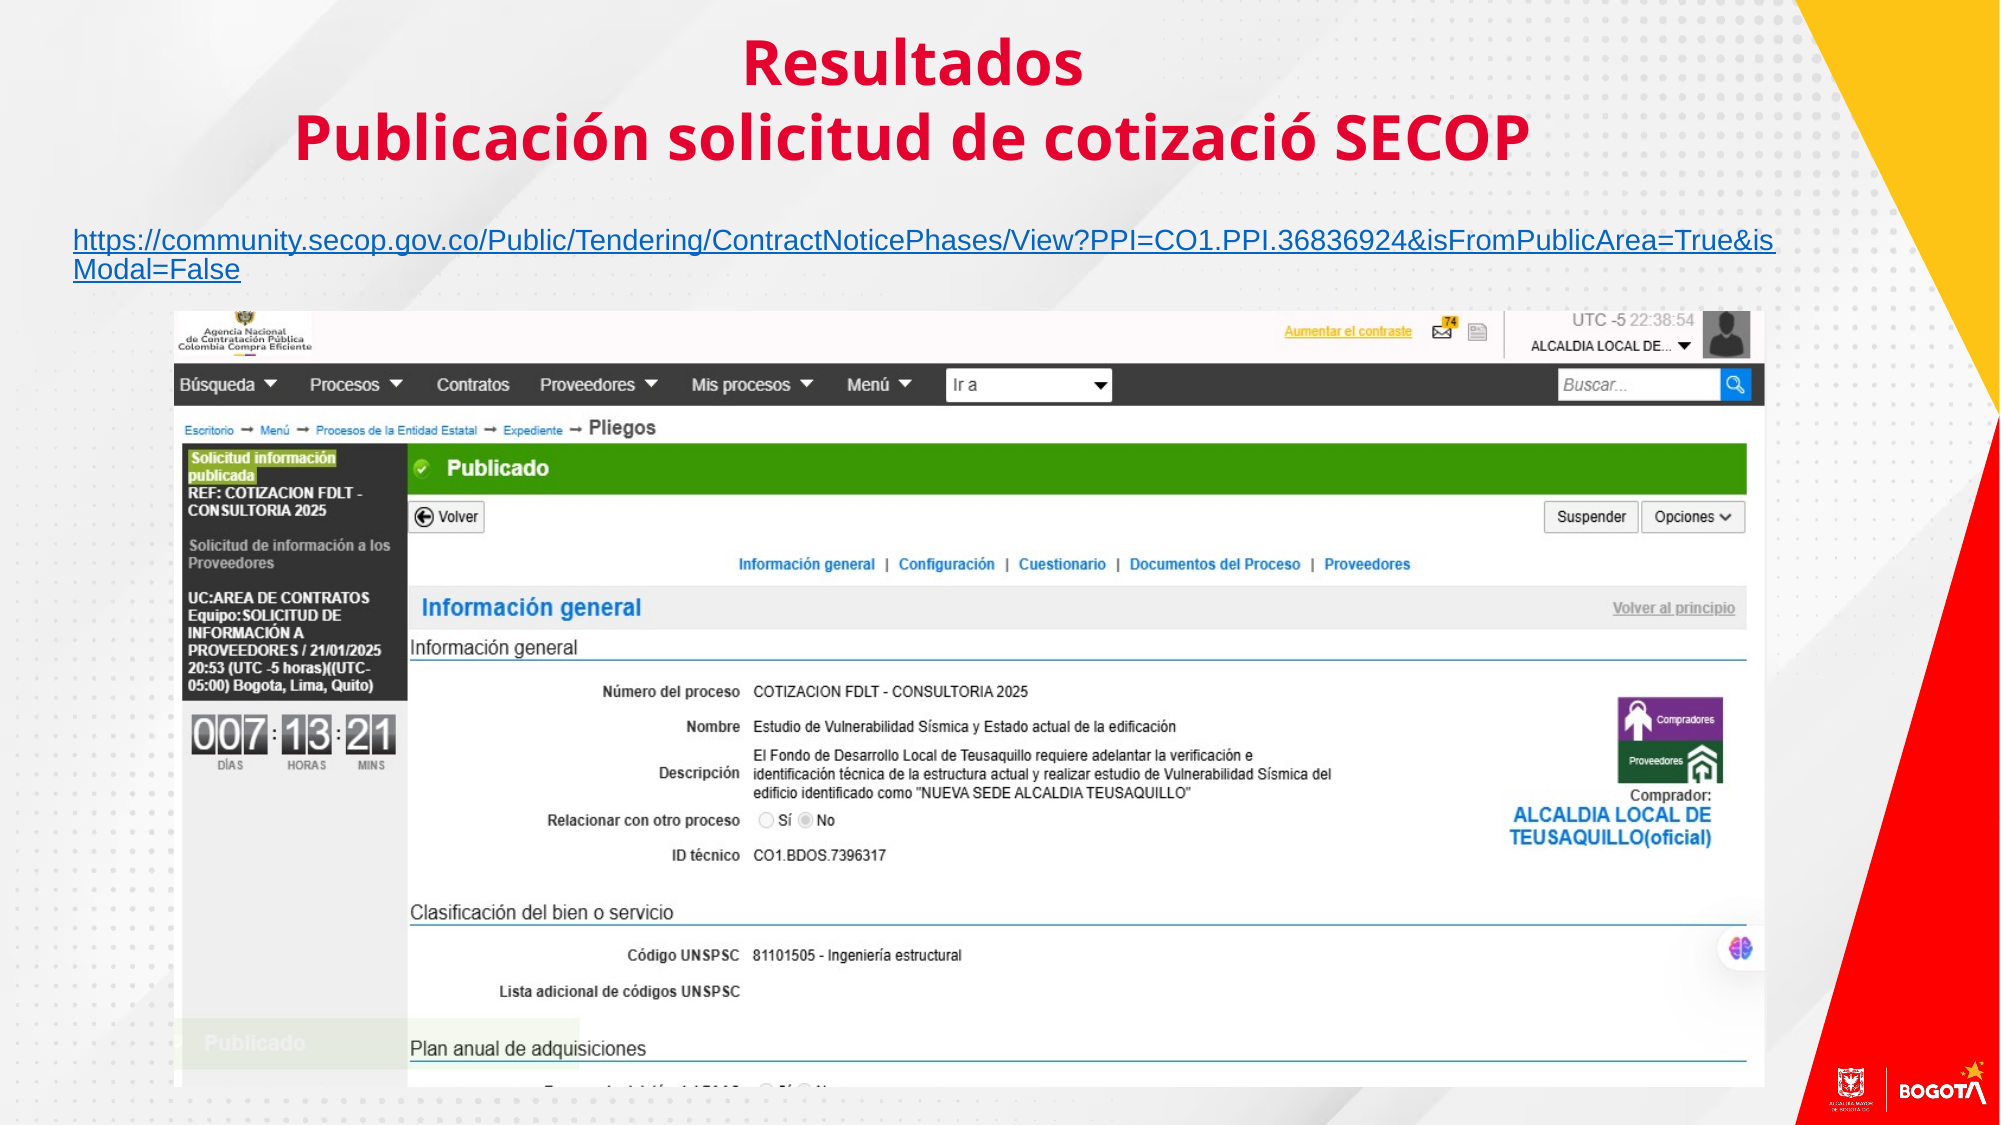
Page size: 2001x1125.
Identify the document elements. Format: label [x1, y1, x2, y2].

text_box [1794, 0, 2000, 1125]
picture [0, 0, 1794, 1125]
